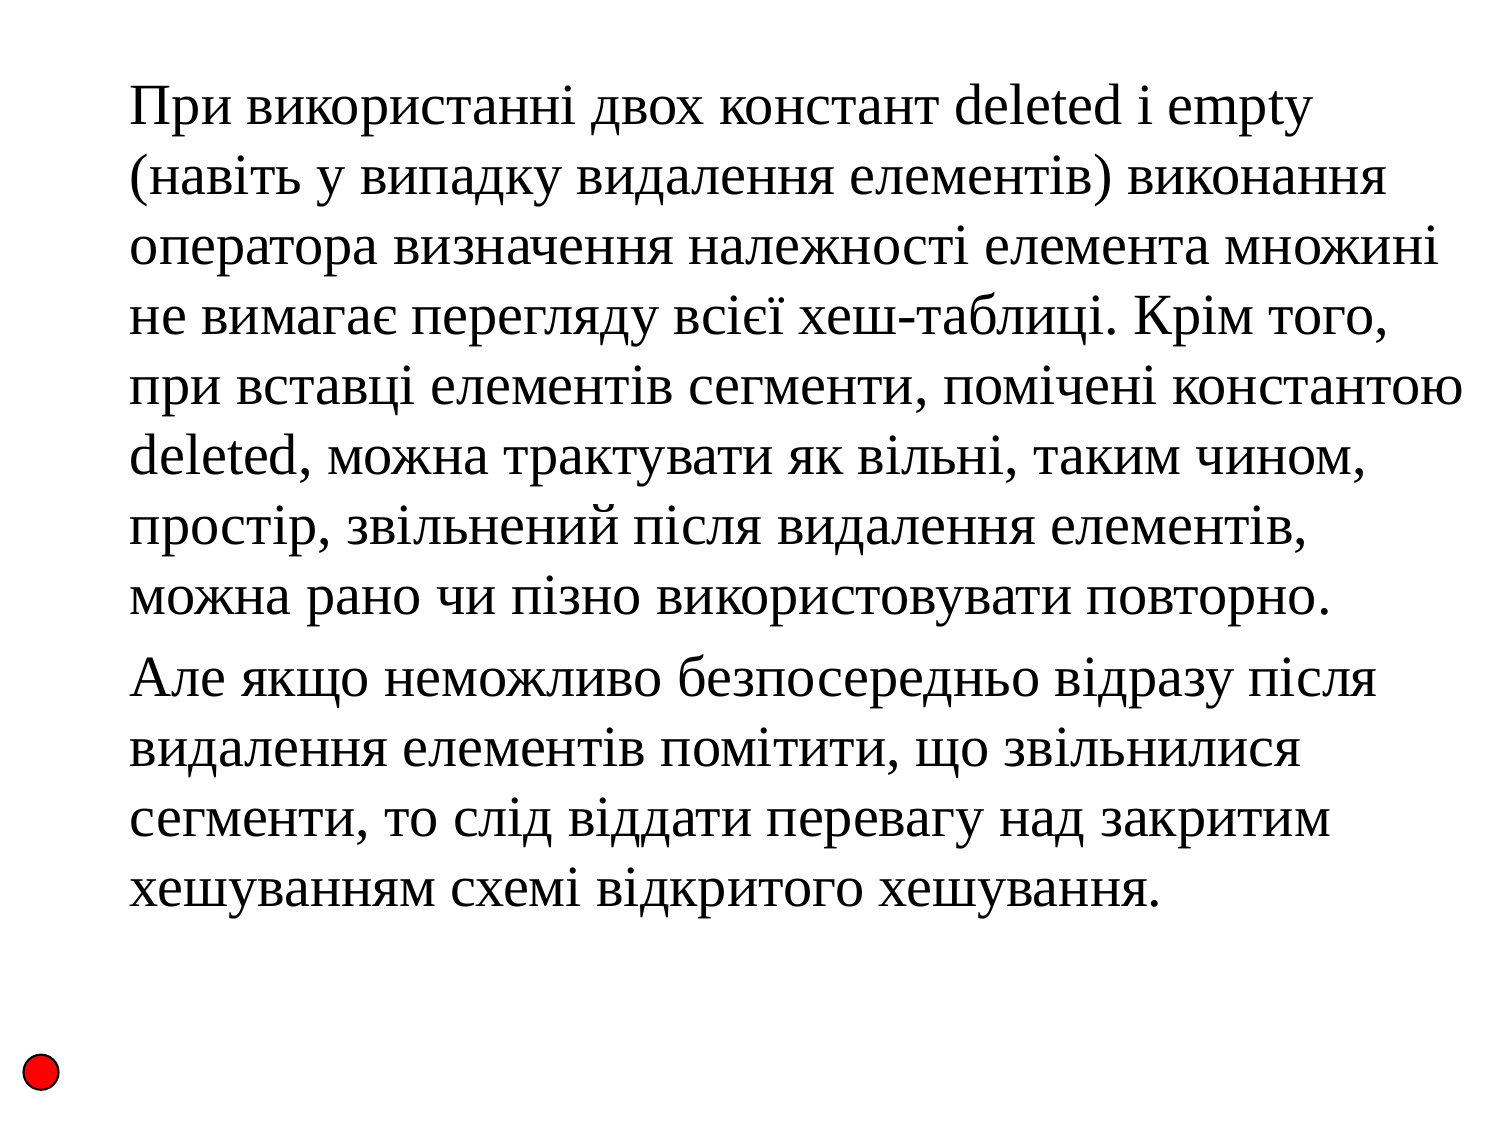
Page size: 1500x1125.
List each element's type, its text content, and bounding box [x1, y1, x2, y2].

list При використанні двох констант deleted і empty (навіть у випадку видалення елементів) виконання оператора визначення належності елемента множині не вимагає перегляду всієї хеш-таблиці. Крім того, при вставці елементів сегменти, помічені константою deleted, можна трактувати як вільні, таким чином, простір, звільнений після видалення елементів, можна рано чи пізно використовувати повторно. Але якщо неможливо безпосередньо відразу після видалення елементів помітити, що звільнилися сегменти, то слід віддати перевагу над закритим хешуванням схемі відкритого хешування. [0, 58, 1500, 1125]
text_box [23, 1054, 59, 1090]
